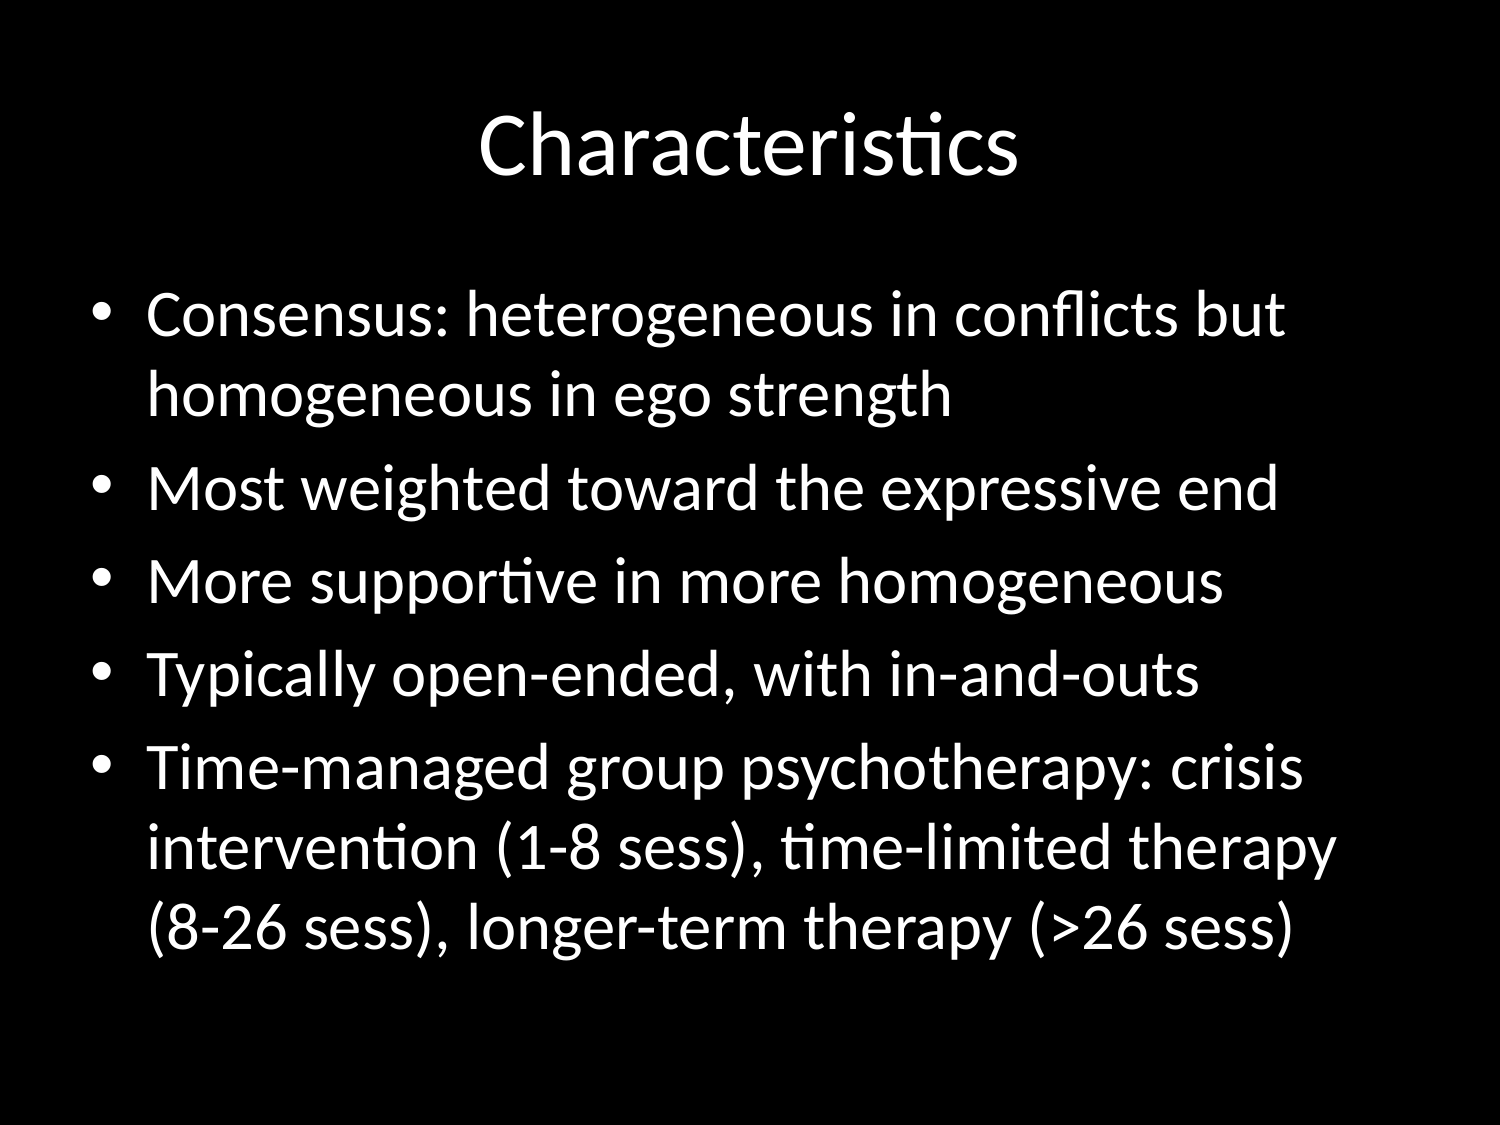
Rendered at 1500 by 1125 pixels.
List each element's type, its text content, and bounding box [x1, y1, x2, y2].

list Consensus: heterogeneous in conflicts but homogeneous in ego strength Most weighted toward the expressive end More supportive in more homogeneous Typically open-ended, with in-and-outs Time-managed group psychotherapy: crisis intervention (1-8 sess), time-limited therapy (8-26 sess), longer-term therapy (>26 sess) [75, 262, 1425, 1005]
title Characteristics [75, 45, 1425, 233]
